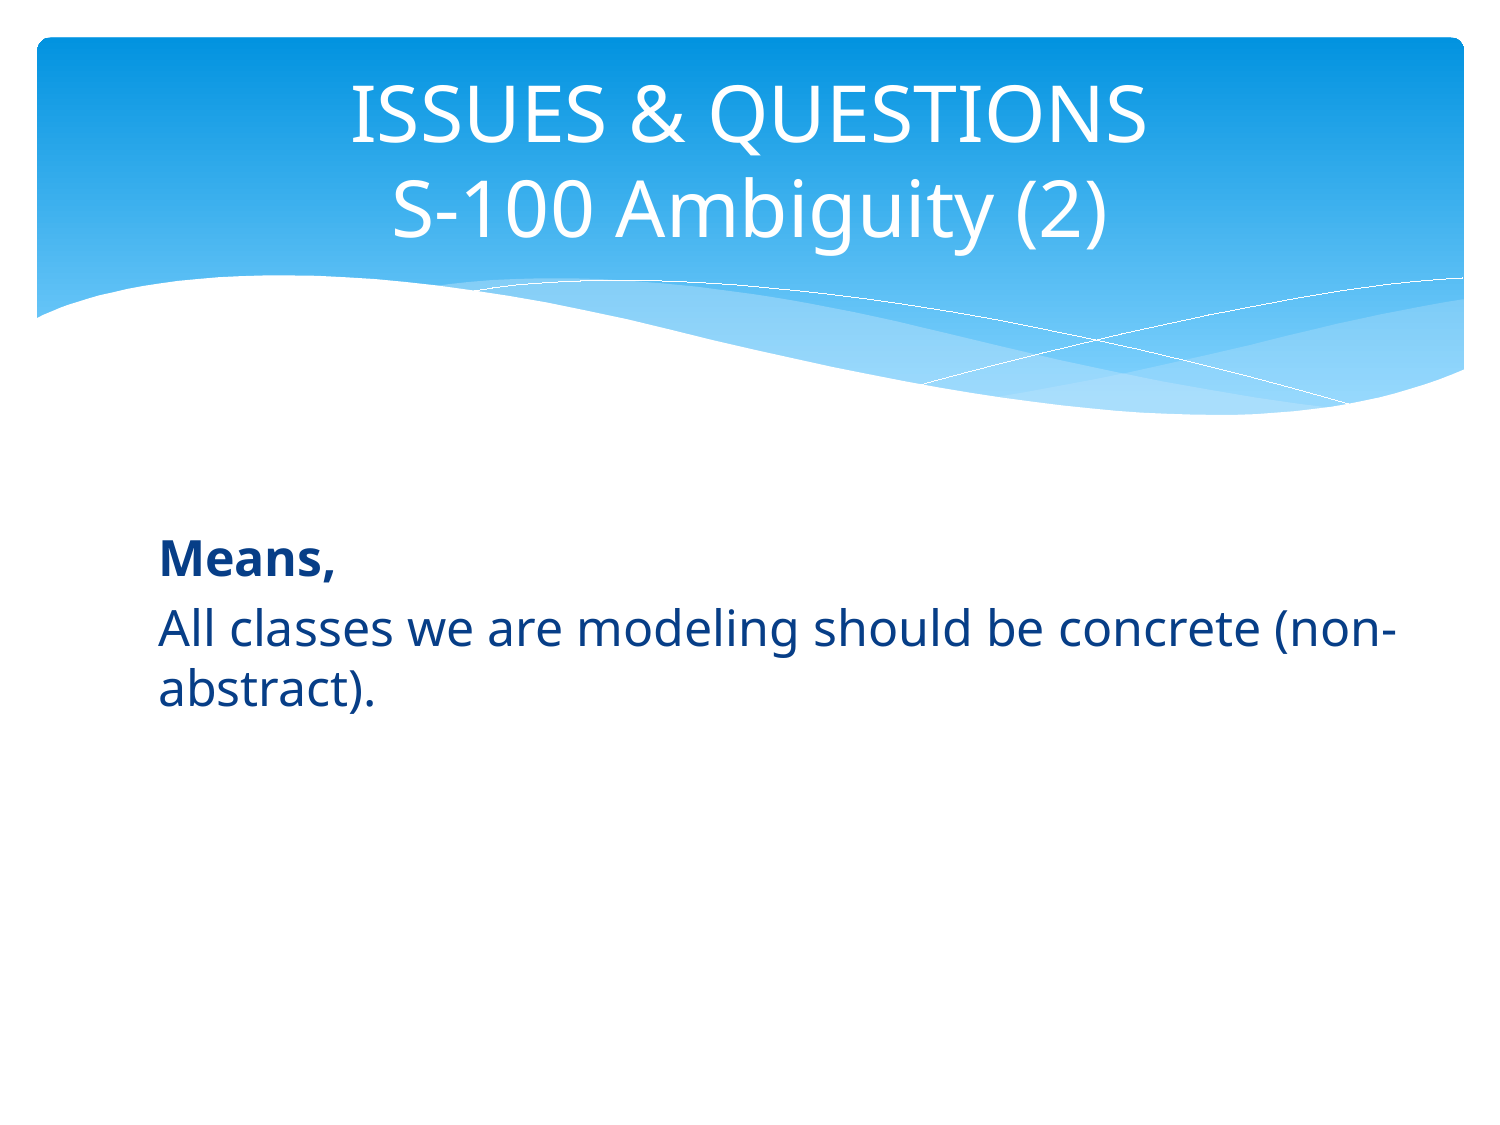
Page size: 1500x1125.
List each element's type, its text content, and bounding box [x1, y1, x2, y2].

title ISSUES & QUESTIONS S-100 Ambiguity (2) [75, 55, 1425, 261]
list Means, All classes we are modeling should be concrete (non-abstract). [143, 438, 1430, 1005]
